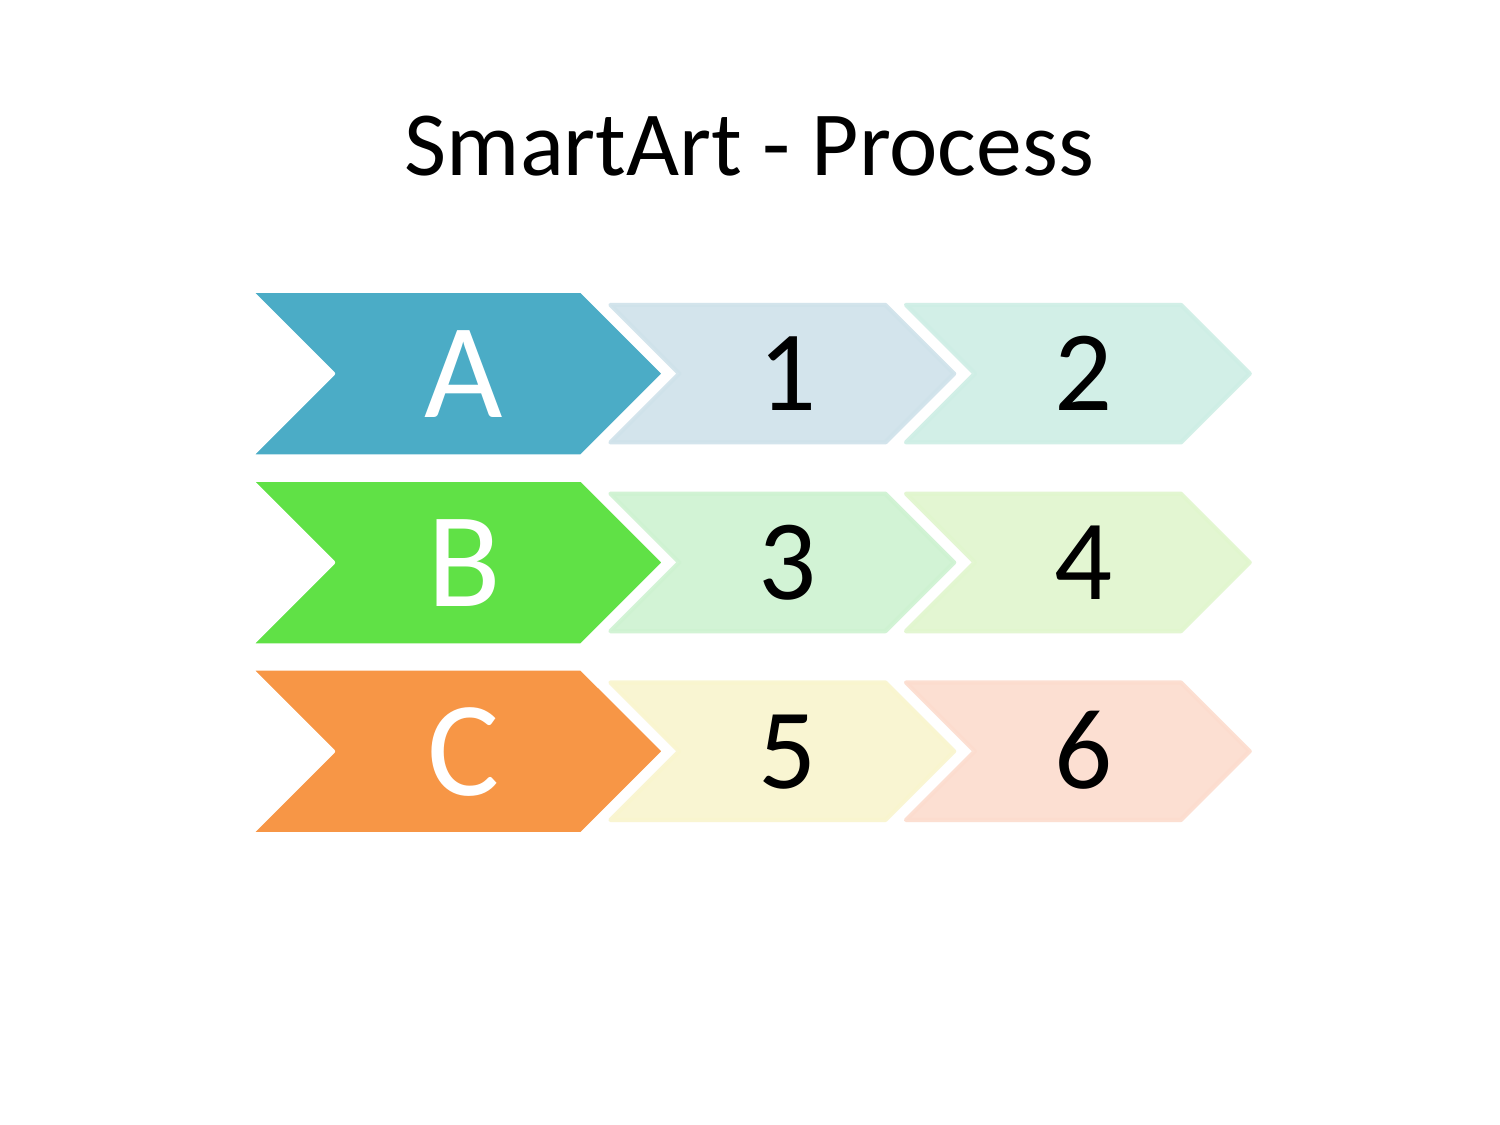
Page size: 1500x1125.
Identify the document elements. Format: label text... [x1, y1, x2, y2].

title SmartArt - Process [75, 45, 1425, 233]
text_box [249, 228, 1251, 897]
